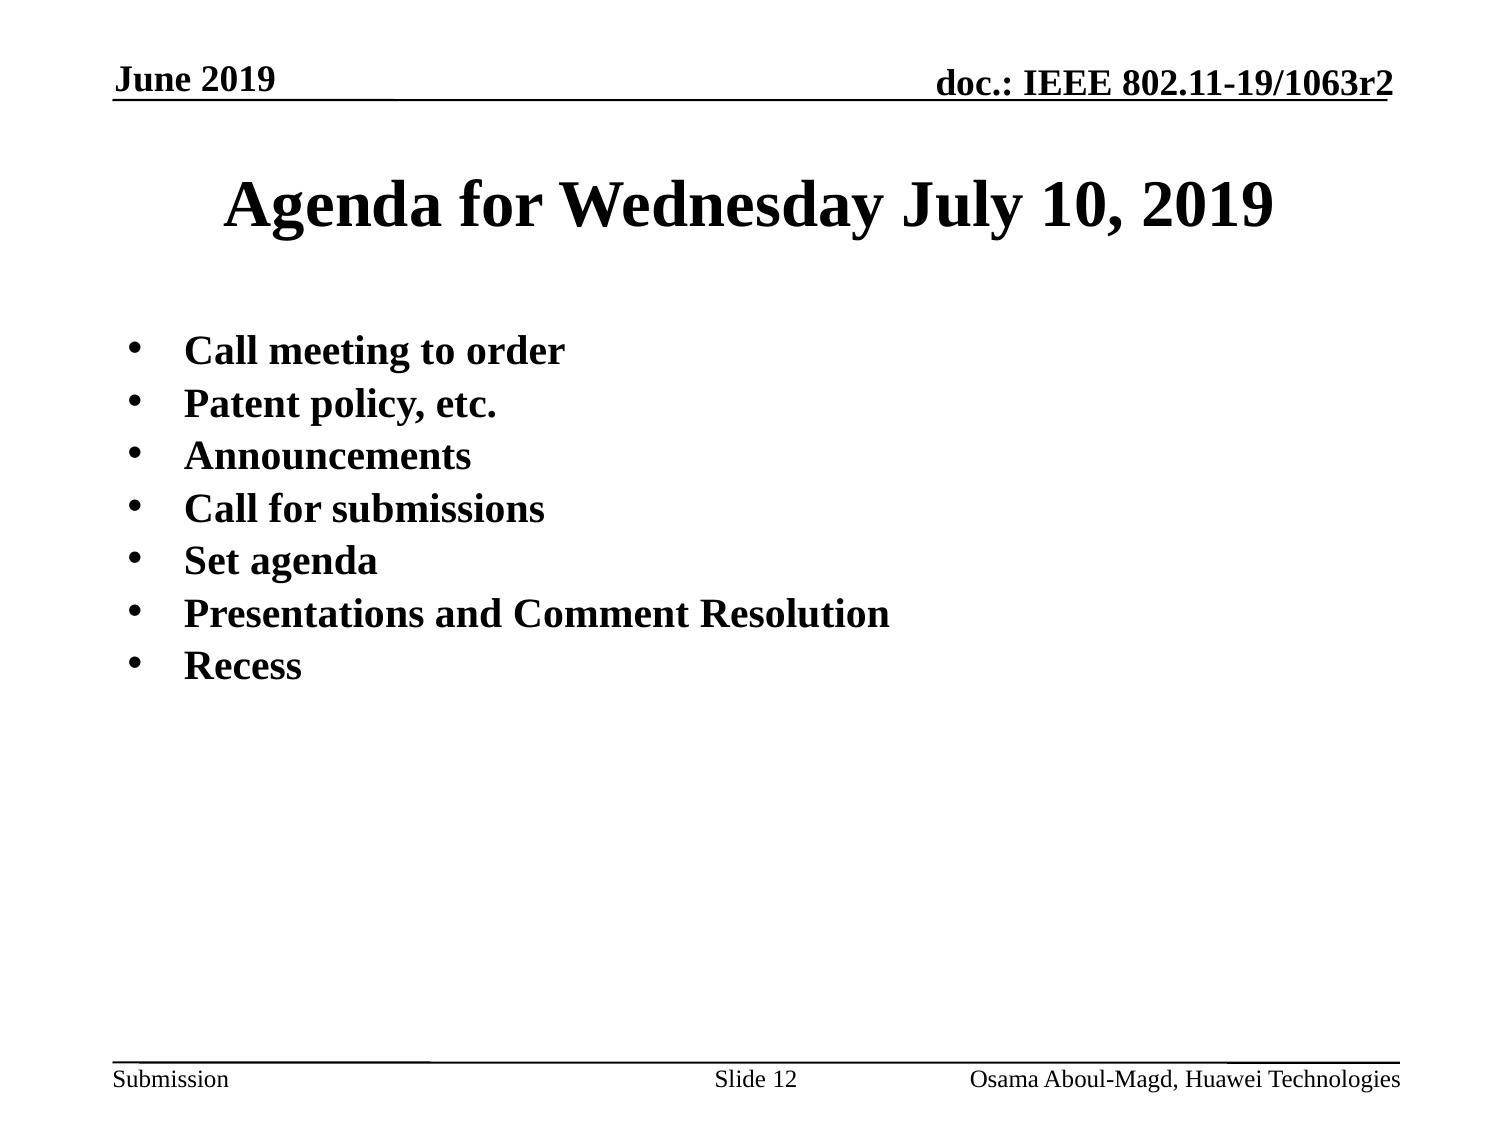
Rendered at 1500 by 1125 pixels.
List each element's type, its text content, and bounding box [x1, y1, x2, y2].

list Call meeting to order Patent policy, etc. Announcements Call for submissions Set agenda Presentations and Comment Resolution Recess [112, 324, 1388, 1000]
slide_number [114, 54, 423, 100]
title Agenda for Wednesday July 10, 2019 [62, 112, 1438, 288]
footer Osama Aboul-Magd, Huawei Technologies [878, 1061, 1402, 1093]
slide_number Slide 12 [712, 1061, 800, 1123]
